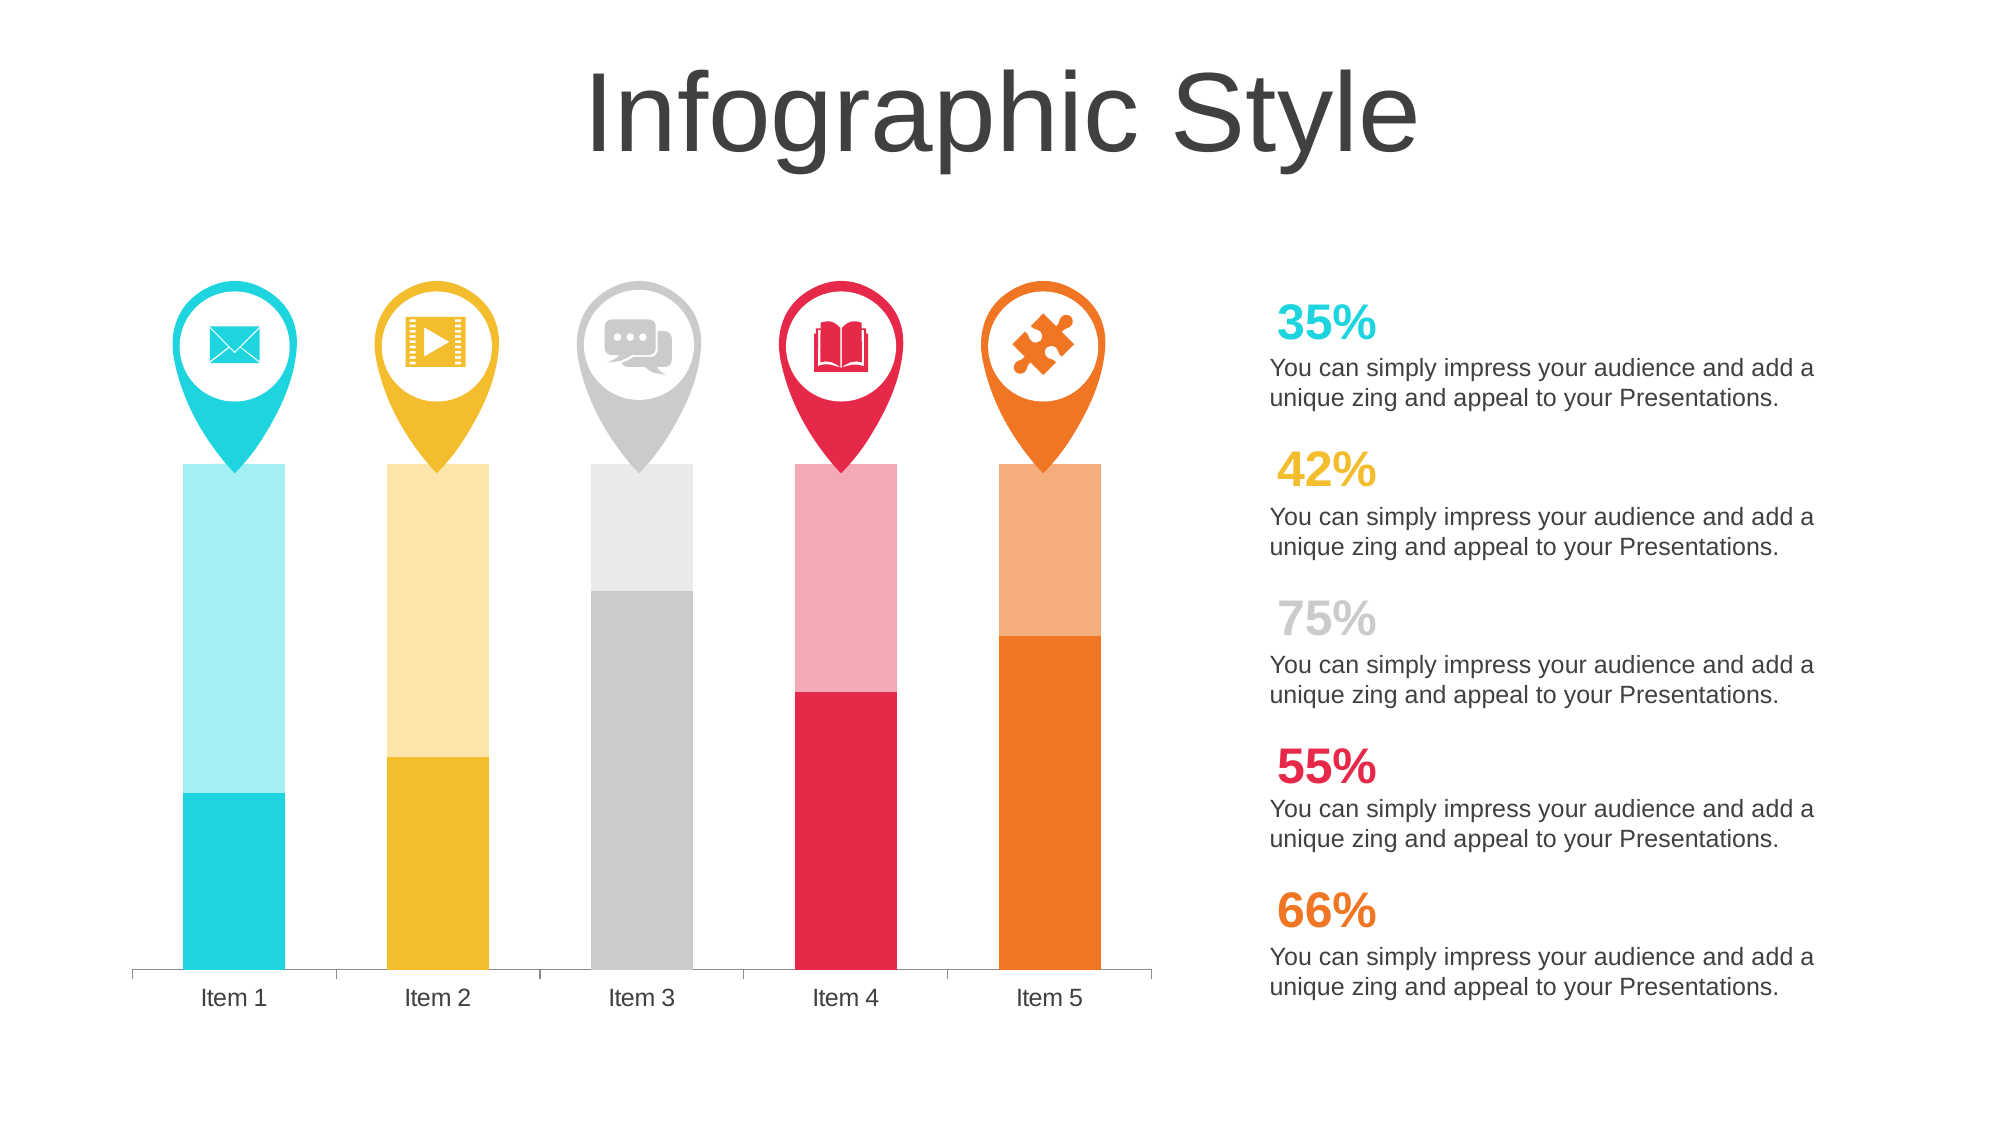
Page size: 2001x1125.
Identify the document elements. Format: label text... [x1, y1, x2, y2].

text_box 75% [1254, 577, 1400, 640]
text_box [576, 280, 702, 474]
text_box 42% [1254, 428, 1400, 492]
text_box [980, 280, 1106, 474]
text_box You can simply impress your audience and add a unique zing and appeal to your Presentations. [1254, 492, 1889, 570]
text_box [172, 280, 297, 474]
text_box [778, 280, 904, 474]
text_box You can simply impress your audience and add a unique zing and appeal to your Presentations. [1254, 640, 1889, 718]
text_box 35% [1254, 281, 1400, 344]
chart [110, 453, 1173, 1023]
text_box You can simply impress your audience and add a unique zing and appeal to your Presentations. [1254, 785, 1889, 862]
text_box You can simply impress your audience and add a unique zing and appeal to your Presentations. [1254, 344, 1889, 421]
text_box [374, 280, 499, 474]
text_box You can simply impress your audience and add a unique zing and appeal to your Presentations. [1254, 933, 1889, 1010]
text_box 55% [1254, 725, 1400, 785]
text_box 66% [1254, 870, 1400, 933]
list Infographic Style [53, 55, 1952, 175]
